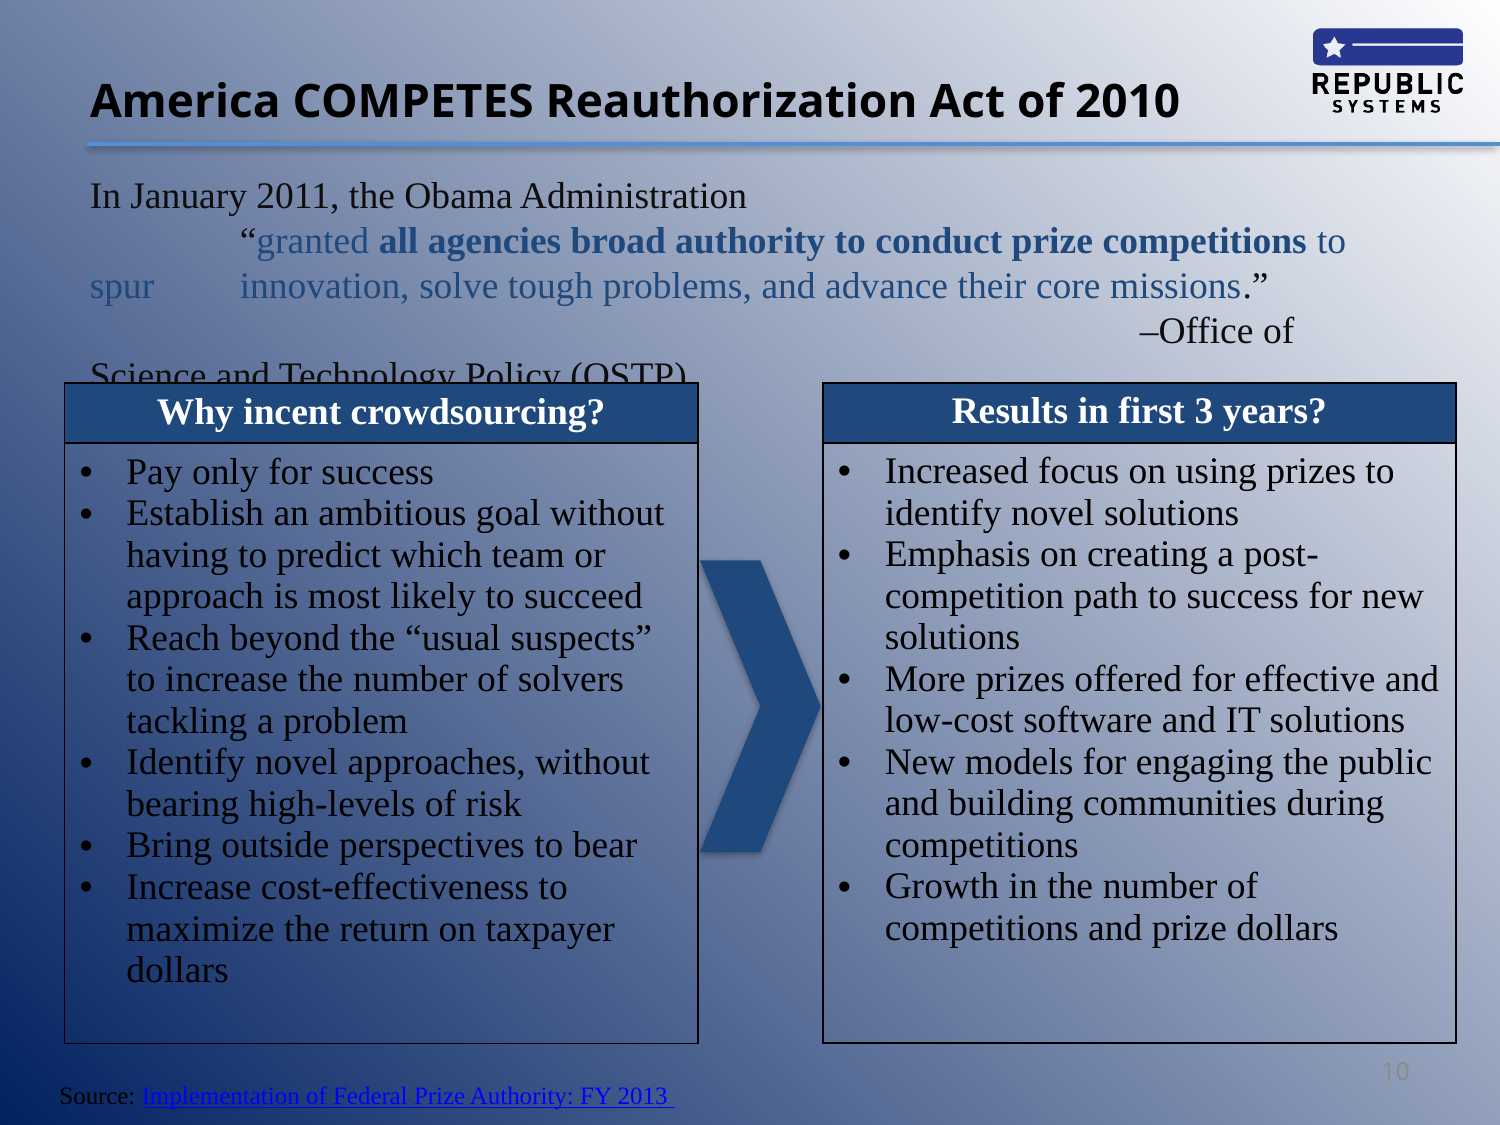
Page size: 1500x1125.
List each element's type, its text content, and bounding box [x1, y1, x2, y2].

text_box In January 2011, the Obama Administration “granted all agencies broad authority to conduct prize competitions to spur innovation, solve tough problems, and advance their core missions.” –Office of Science and Technology Policy (OSTP) [74, 163, 1396, 404]
text_box [699, 559, 822, 853]
title America COMPETES Reauthorization Act of 2010 [75, 45, 1425, 153]
table_cell Pay only for success Establish an ambitious goal without having to predict which team or approach is most likely to succeed Reach beyond the “usual suspects” to increase the number of solvers tackling a problem Identify novel approaches, without bearing high-levels of risk Bring outside perspectives to bear Increase cost-effectiveness to maximize the return on taxpayer dollars [65, 444, 697, 1043]
slide_number 10 [1074, 1044, 1425, 1103]
table_header Results in first 3 years? [824, 384, 1455, 442]
text_box Source: Implementation of Federal Prize Authority: FY 2013 [44, 1072, 888, 1118]
picture [1312, 28, 1463, 113]
table_header Why incent crowdsourcing? [65, 384, 697, 442]
table_cell Increased focus on using prizes to identify novel solutions Emphasis on creating a post-competition path to success for new solutions More prizes offered for effective and low-cost software and IT solutions New models for engaging the public and building communities during competitions Growth in the number of competitions and prize dollars [824, 444, 1455, 1042]
